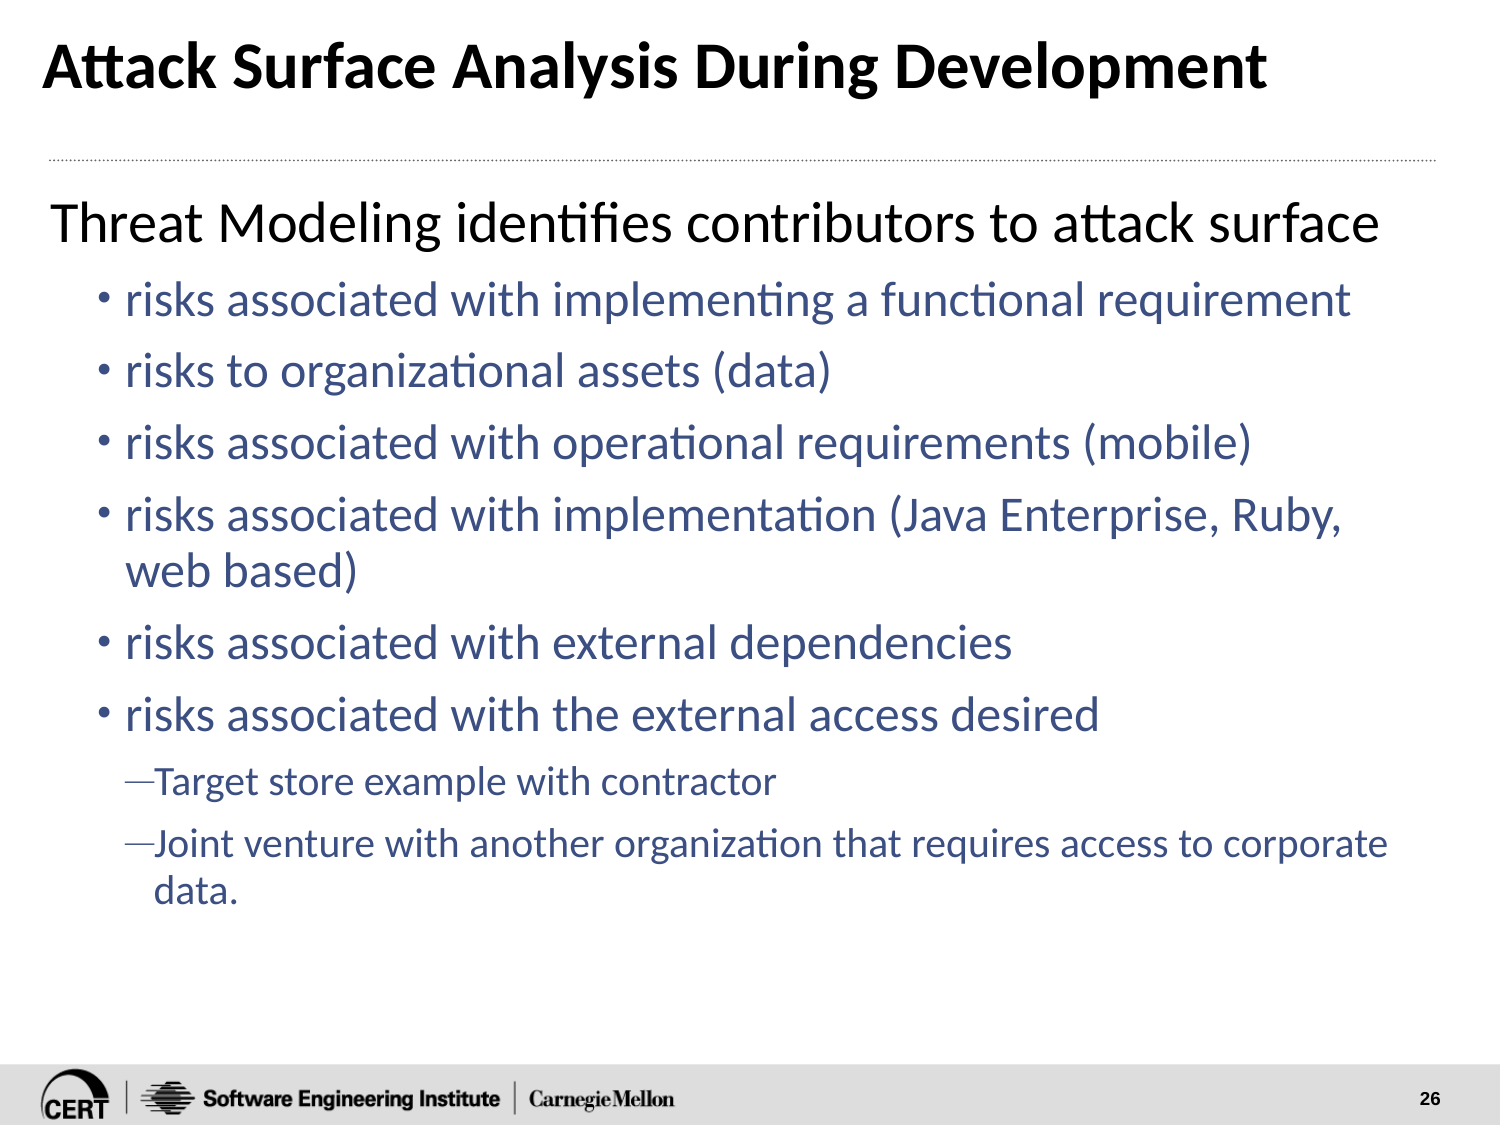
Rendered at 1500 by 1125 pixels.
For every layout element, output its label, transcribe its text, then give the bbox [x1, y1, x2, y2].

picture [24, 1065, 688, 1125]
list Threat Modeling identifies contributors to attack surface risks associated with implementing a functional requirement risks to organizational assets (data) risks associated with operational requirements (mobile) risks associated with implementation (Java Enterprise, Ruby, web based) risks associated with external dependencies risks associated with the external access desired Target store example with contractor Joint venture with another organization that requires access to corporate data. [49, 187, 1438, 1001]
title Attack Surface Analysis During Development [42, 37, 1434, 155]
